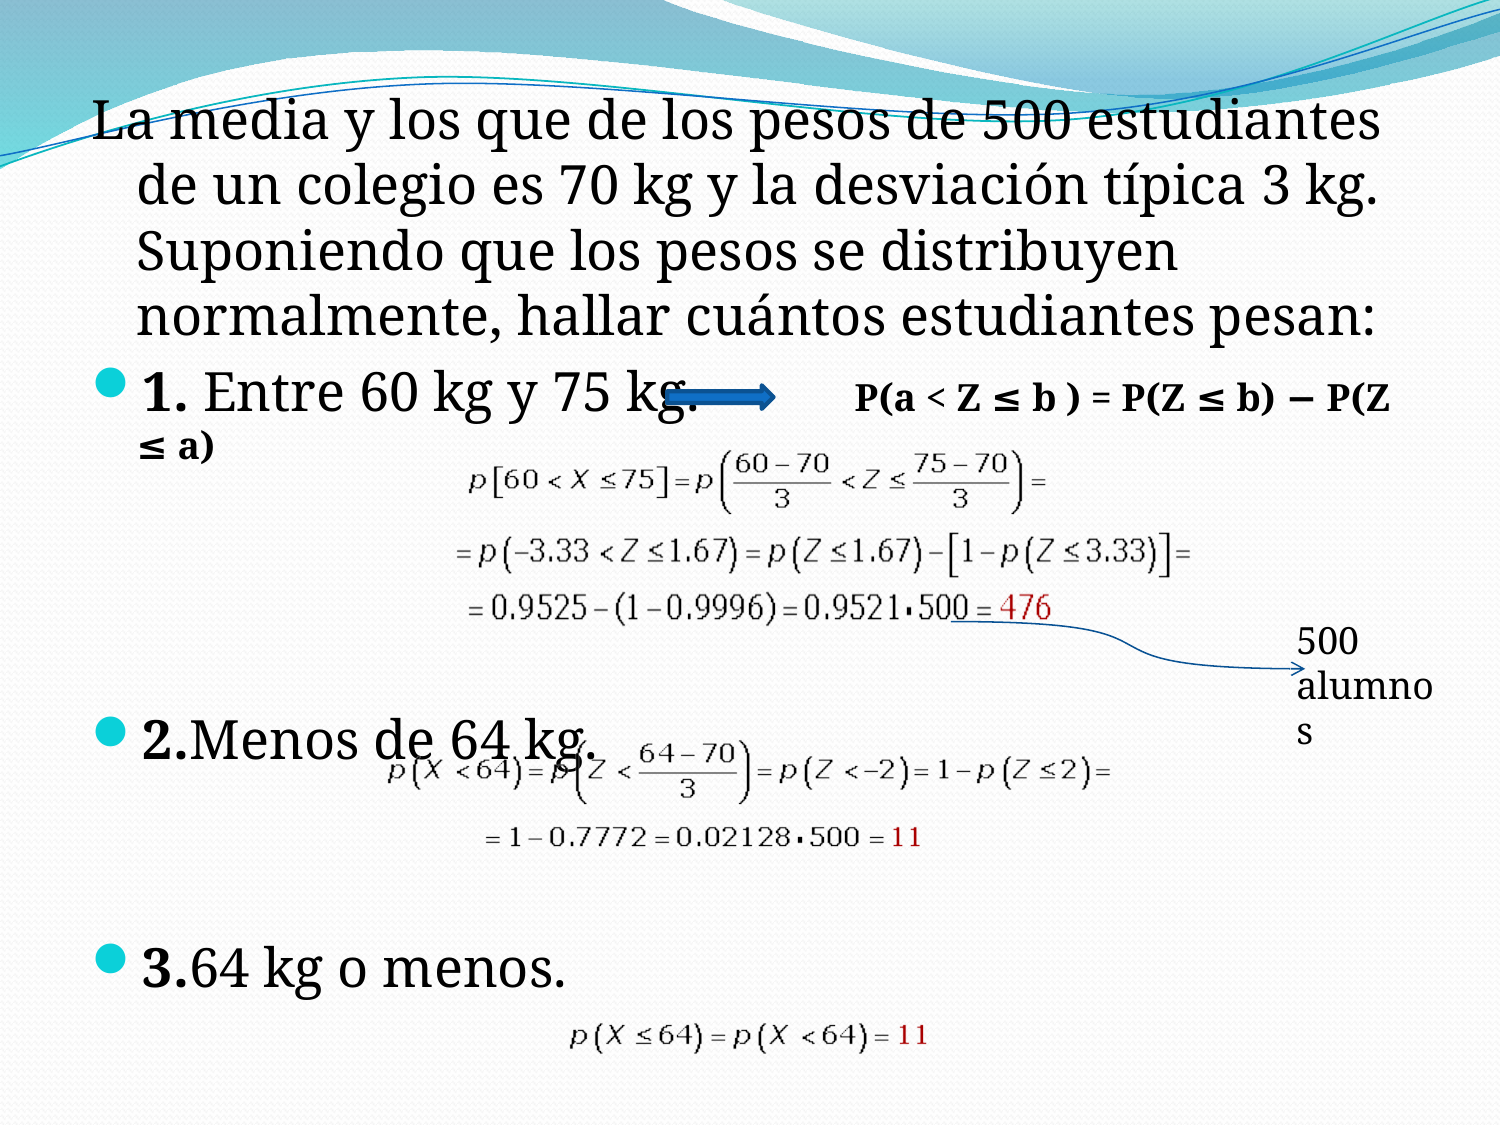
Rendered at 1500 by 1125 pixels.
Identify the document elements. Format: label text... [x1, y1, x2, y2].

picture [385, 734, 1115, 811]
list La media y los que de los pesos de 500 estudiantes de un colegio es 70 kg y la desviación típica 3 kg. Suponiendo que los pesos se distribuyen normalmente, hallar cuántos estudiantes pesan: 1. Entre 60 kg y 75 kg. P(a < Z ≤ b ) = P(Z ≤ b) − P(Z ≤ a) 2.Menos de 64 kg. 3.64 kg o menos. [76, 78, 1427, 1125]
picture [466, 585, 1057, 634]
picture [567, 1017, 933, 1059]
picture [454, 526, 1196, 584]
text_box [665, 383, 776, 411]
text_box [950, 621, 1306, 669]
picture [466, 444, 1050, 521]
text_box 500 alumnos [1281, 609, 1459, 760]
picture [482, 824, 928, 859]
